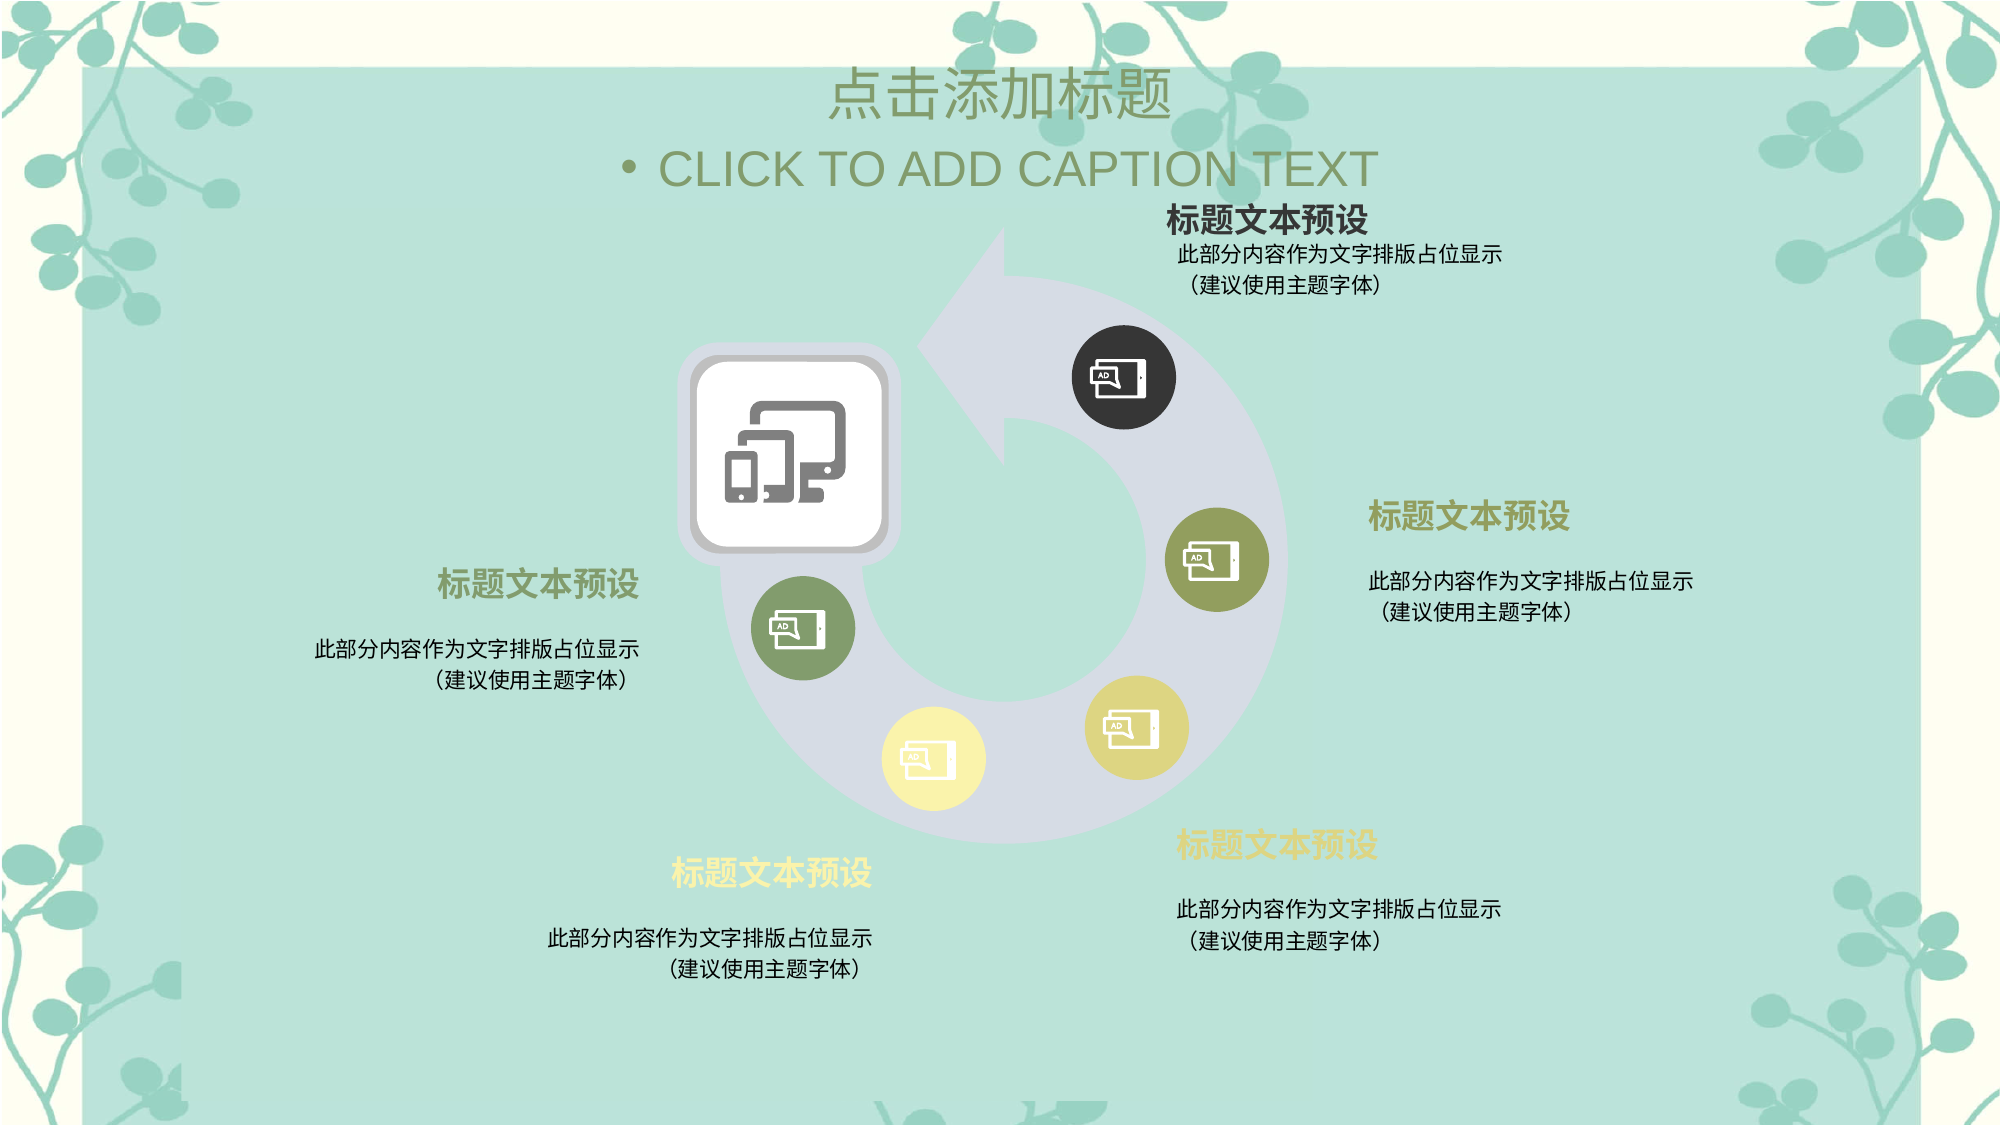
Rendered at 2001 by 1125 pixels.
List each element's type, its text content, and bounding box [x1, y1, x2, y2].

text_box 此部分内容作为文字排版占位显示 （建议使用主题字体） [1164, 873, 1568, 971]
text_box 此部分内容作为文字排版占位显示 （建议使用主题字体） [1288, 218, 1569, 316]
text_box 此部分内容作为文字排版占位显示 （建议使用主题字体） [1356, 545, 1760, 643]
text_box 标题文本预设 [1154, 199, 1558, 240]
text_box 标题文本预设 [1356, 494, 1760, 536]
text_box 此部分内容作为文字排版占位显示 （建议使用主题字体） [482, 902, 886, 999]
text_box 此部分内容作为文字排版占位显示 （建议使用主题字体） [249, 613, 653, 710]
picture [4, 2, 2000, 1125]
text_box 标题文本预设 [249, 562, 653, 603]
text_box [683, 226, 1288, 844]
text_box 标题文本预设 [1164, 823, 1568, 864]
text_box CLICK TO ADD CAPTION TEXT [549, 135, 1450, 180]
text_box 标题文本预设 [482, 851, 886, 893]
text_box 点击添加标题 [383, 58, 1617, 136]
